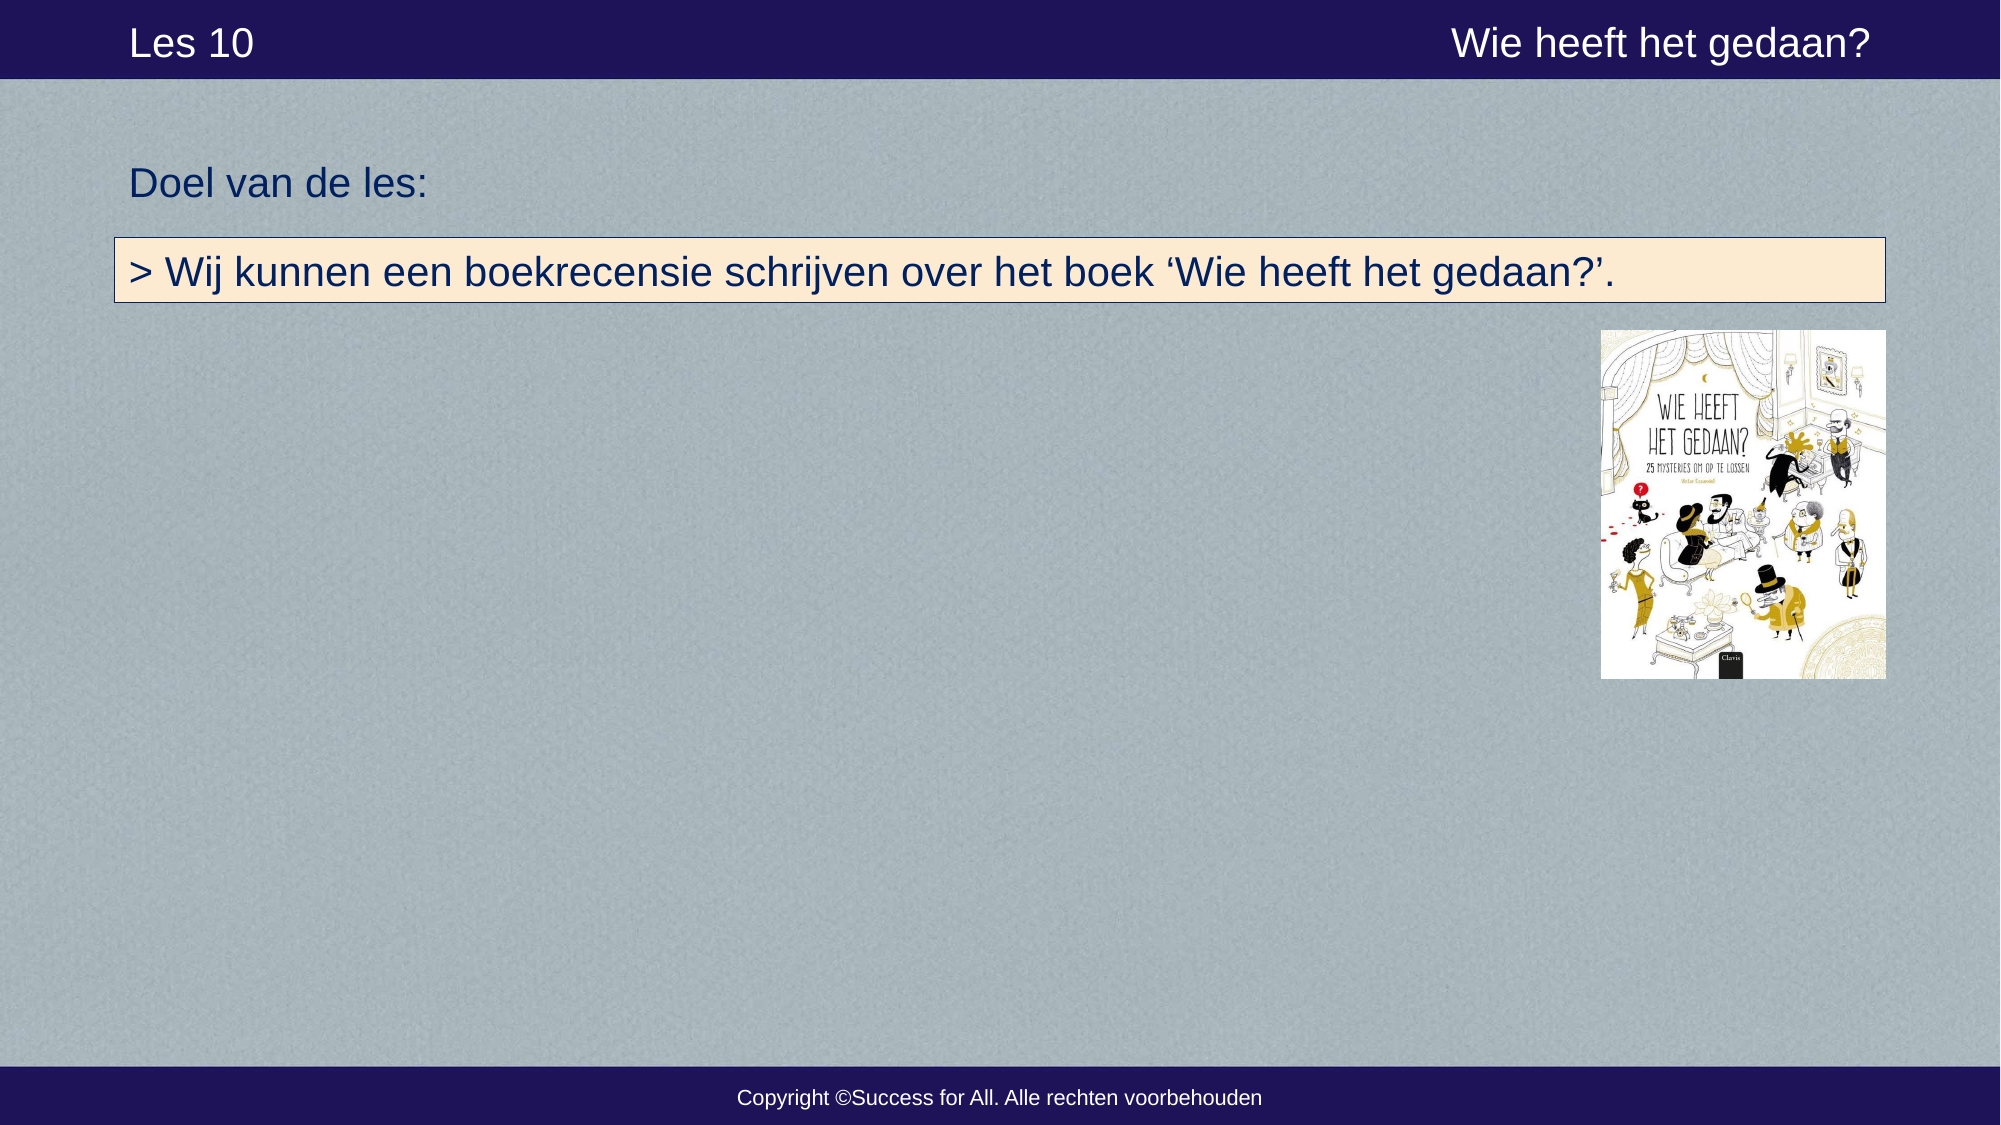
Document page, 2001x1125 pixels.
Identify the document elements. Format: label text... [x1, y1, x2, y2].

picture [0, 0, 2001, 1125]
text_box Doel van de les: [113, 148, 1635, 214]
text_box > Wij kunnen een boekrecensie schrijven over het boek ‘Wie heeft het gedaan?’. [114, 237, 1886, 303]
text_box Copyright ©Success for All. Alle rechten voorbehouden [0, 1076, 2000, 1125]
text_box Les 10 [114, 8, 354, 73]
text_box Wie heeft het gedaan? [999, 8, 1886, 73]
